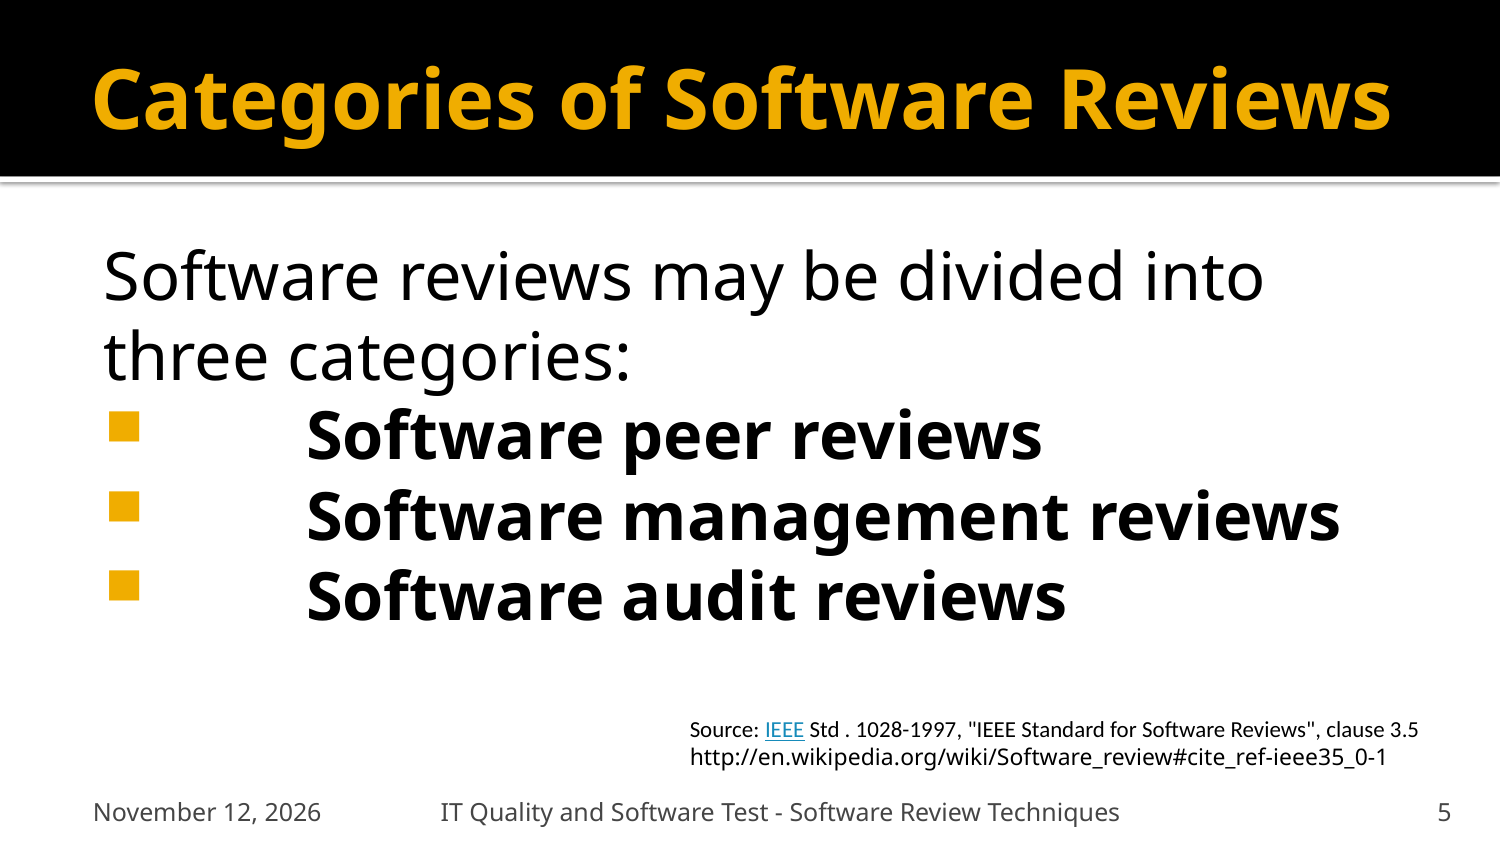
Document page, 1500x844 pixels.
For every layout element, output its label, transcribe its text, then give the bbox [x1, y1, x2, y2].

footer IT Quality and Software Test - Software Review Techniques [433, 796, 1337, 831]
text_box Source: IEEE Std . 1028-1997, "IEEE Standard for Software Reviews", clause 3.5 http://en.wikipedia.org/wiki/Software_review#cite_ref-ieee35_0-1 [674, 707, 1500, 805]
title Categories of Software Reviews [75, 19, 1425, 174]
list Software reviews may be divided into three categories: Software peer reviews Software management reviews Software audit reviews [75, 218, 1425, 788]
slide_number 5 [1345, 796, 1467, 831]
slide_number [75, 796, 425, 831]
